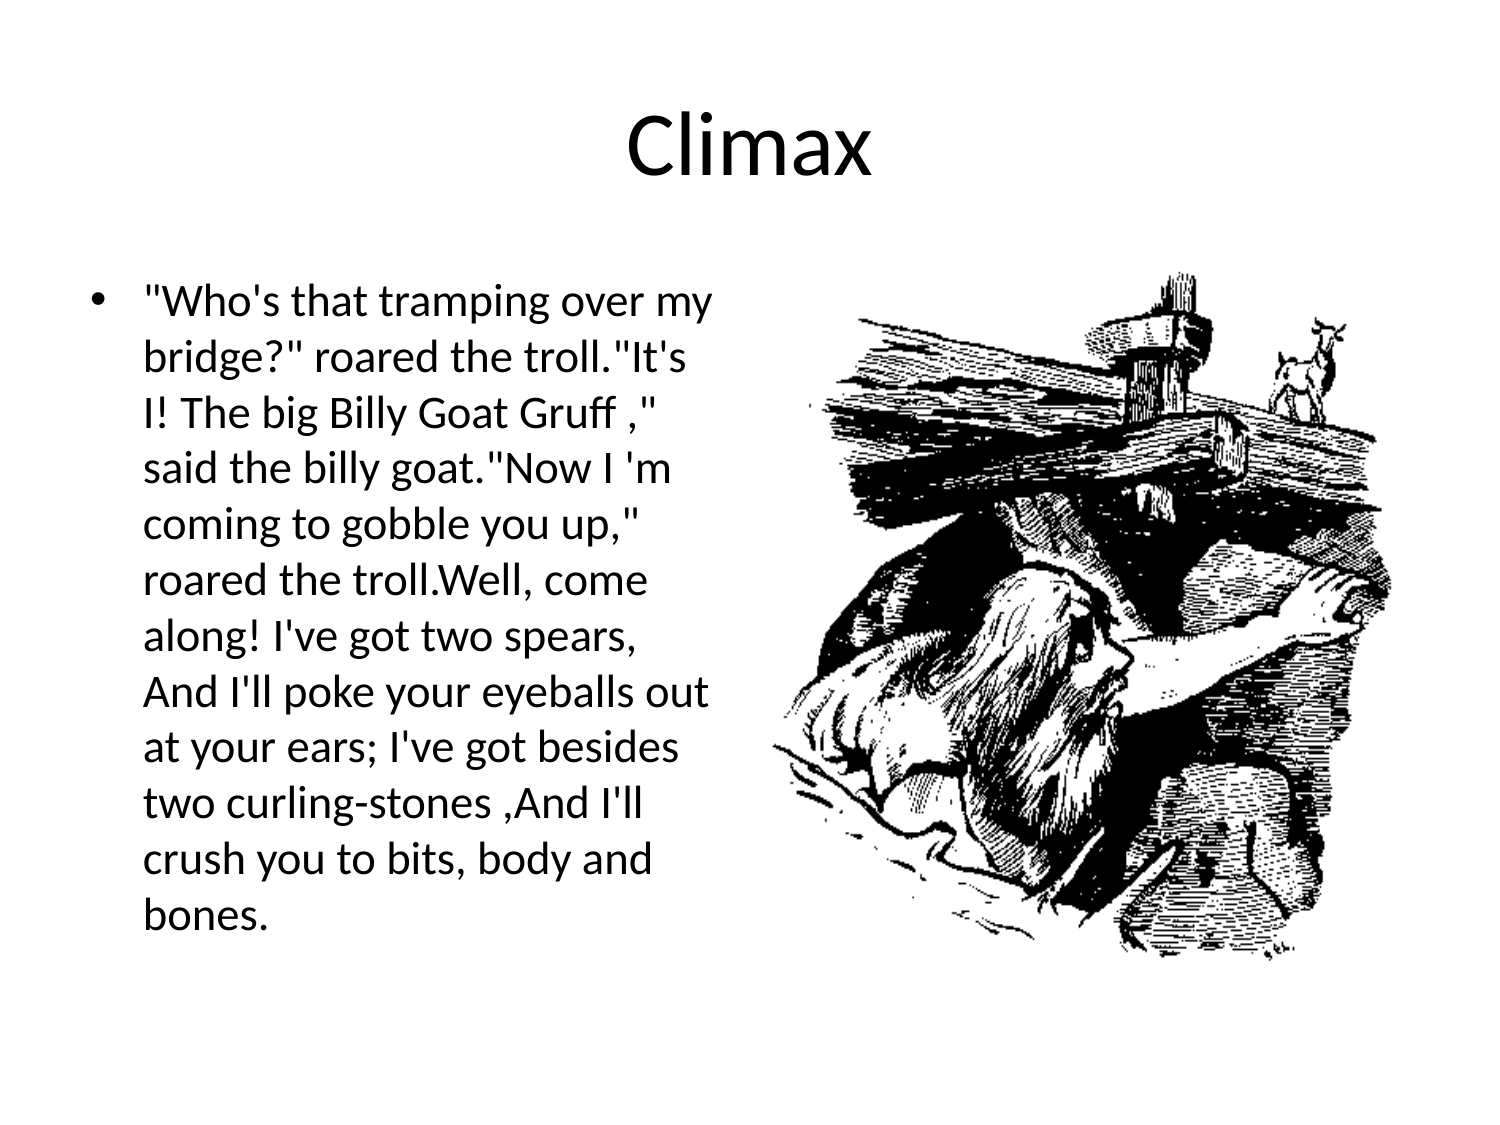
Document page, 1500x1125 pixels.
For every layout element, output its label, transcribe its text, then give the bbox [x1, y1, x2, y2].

title Climax [75, 45, 1425, 233]
list "Who's that tramping over my bridge?" roared the troll."It's I! The big Billy Goat Gruff ," said the billy goat."Now I 'm coming to gobble you up," roared the troll.Well, come along! I've got two spears, And I'll poke your eyeballs out at your ears; I've got besides two curling-stones ,And I'll crush you to bits, body and bones. [75, 262, 738, 1005]
picture [762, 262, 1396, 976]
